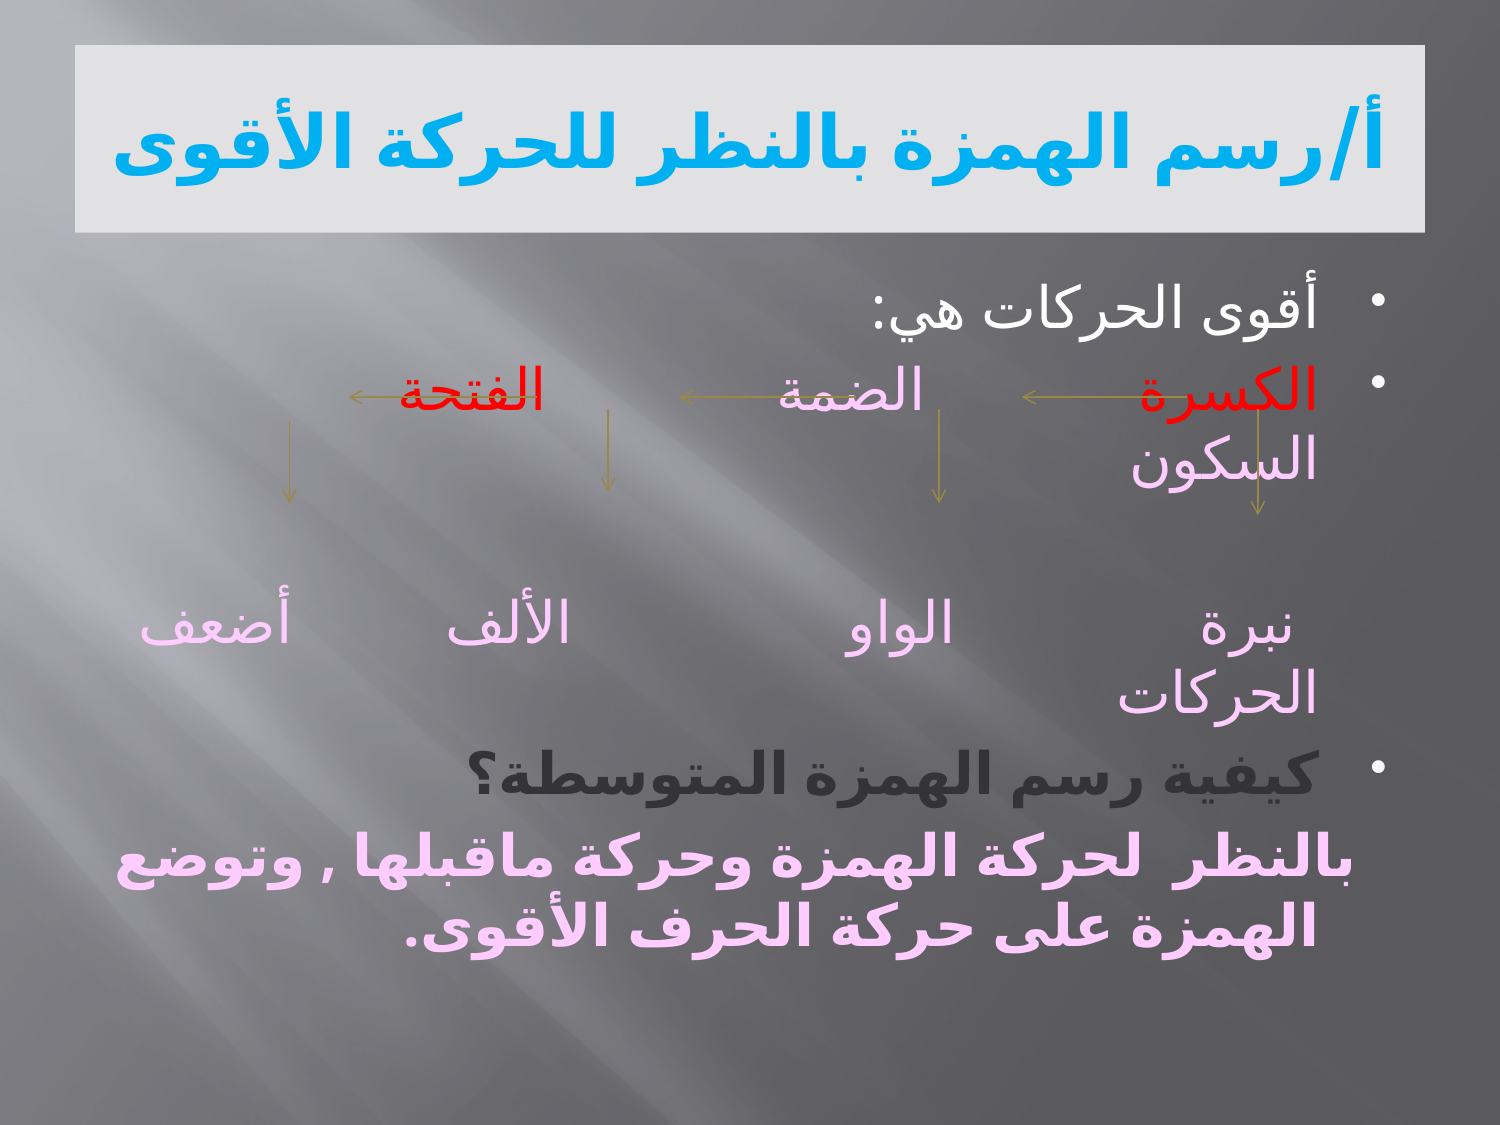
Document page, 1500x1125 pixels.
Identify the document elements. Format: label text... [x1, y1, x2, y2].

list أقوى الحركات هي: الكسرة الضمة الفتحة السكون نبرة الواو الألف أضعف الحركات كيفية رسم الهمزة المتوسطة؟ بالنظر لحركة الهمزة وحركة ماقبلها , وتوضع الهمزة على حركة الحرف الأقوى. [75, 262, 1425, 1035]
title أ/رسم الهمزة بالنظر للحركة الأقوى [75, 45, 1425, 233]
